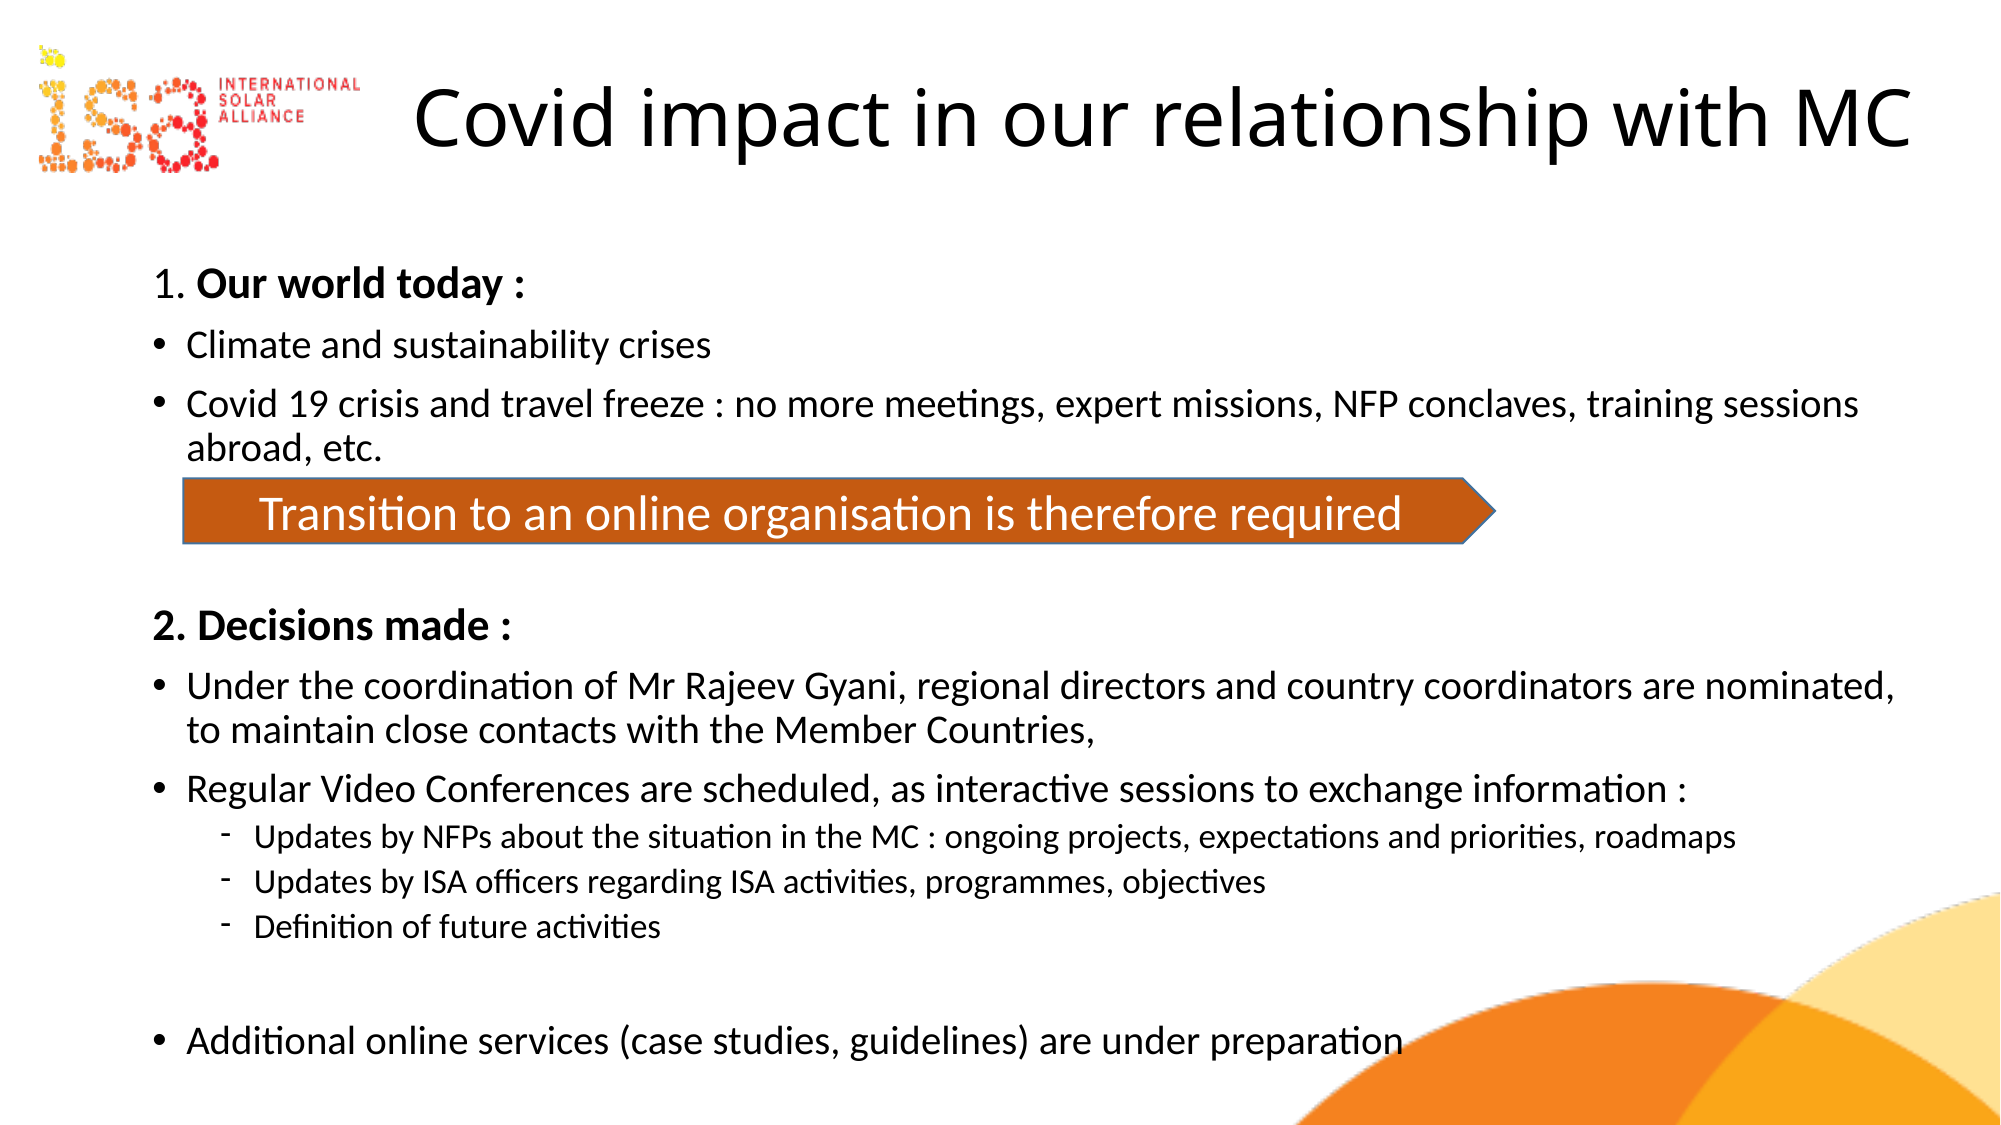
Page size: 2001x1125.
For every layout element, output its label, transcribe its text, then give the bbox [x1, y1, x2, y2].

picture [38, 45, 360, 173]
title Covid impact in our relationship with MC [397, 59, 1935, 183]
list 1. Our world today : Climate and sustainability crises Covid 19 crisis and travel freeze : no more meetings, expert missions, NFP conclaves, training sessions abroad, etc. 2. Decisions made : Under the coordination of Mr Rajeev Gyani, regional directors and country coordinators are nominated, to maintain close contacts with the Member Countries, Regular Video Conferences are scheduled, as interactive sessions to exchange information : Updates by NFPs about the situation in the MC : ongoing projects, expectations and priorities, roadmaps Updates by ISA officers regarding ISA activities, programmes, objectives Definition of future activities Additional online services (case studies, guidelines) are under preparation [137, 252, 1935, 1075]
text_box Transition to an online organisation is therefore required [182, 477, 1497, 545]
picture [1137, 885, 2001, 1125]
